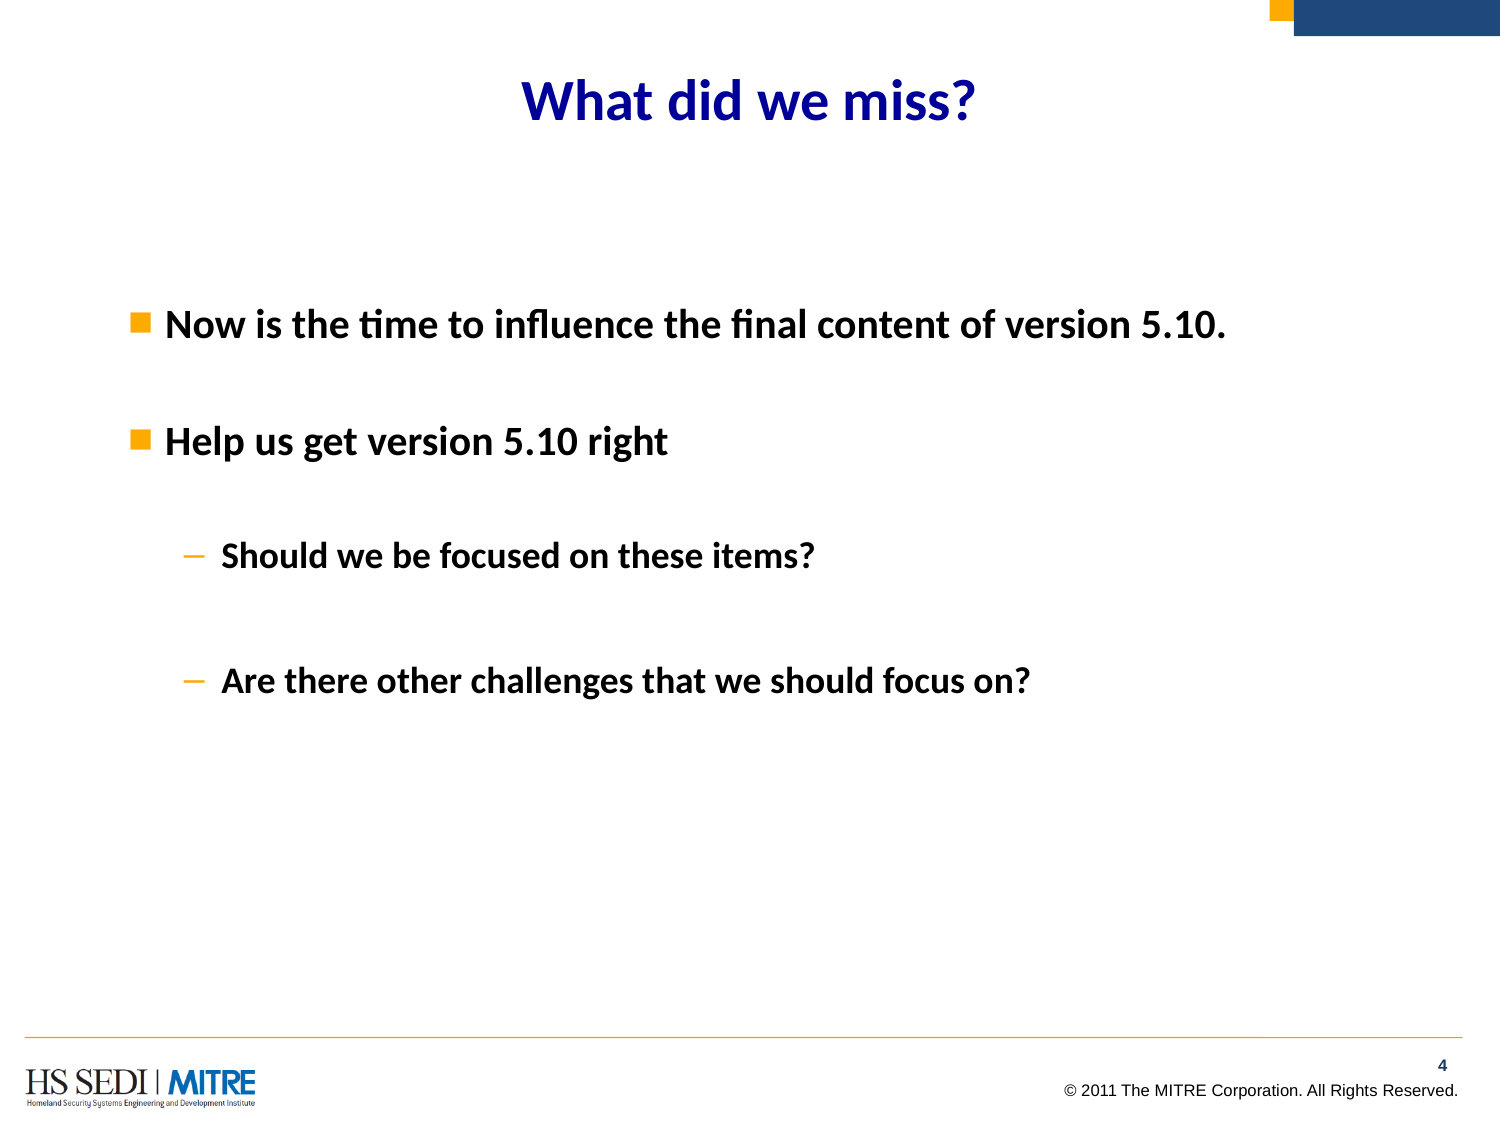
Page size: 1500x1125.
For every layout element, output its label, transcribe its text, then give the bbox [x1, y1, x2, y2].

title What did we miss? [43, 62, 1457, 151]
picture [20, 1058, 271, 1122]
slide_number 3 [1374, 1049, 1463, 1076]
list Now is the time to influence the final content of version 5.10. Help us get version 5.10 right Should we be focused on these items? Are there other challenges that we should focus on? [112, 180, 1387, 1024]
